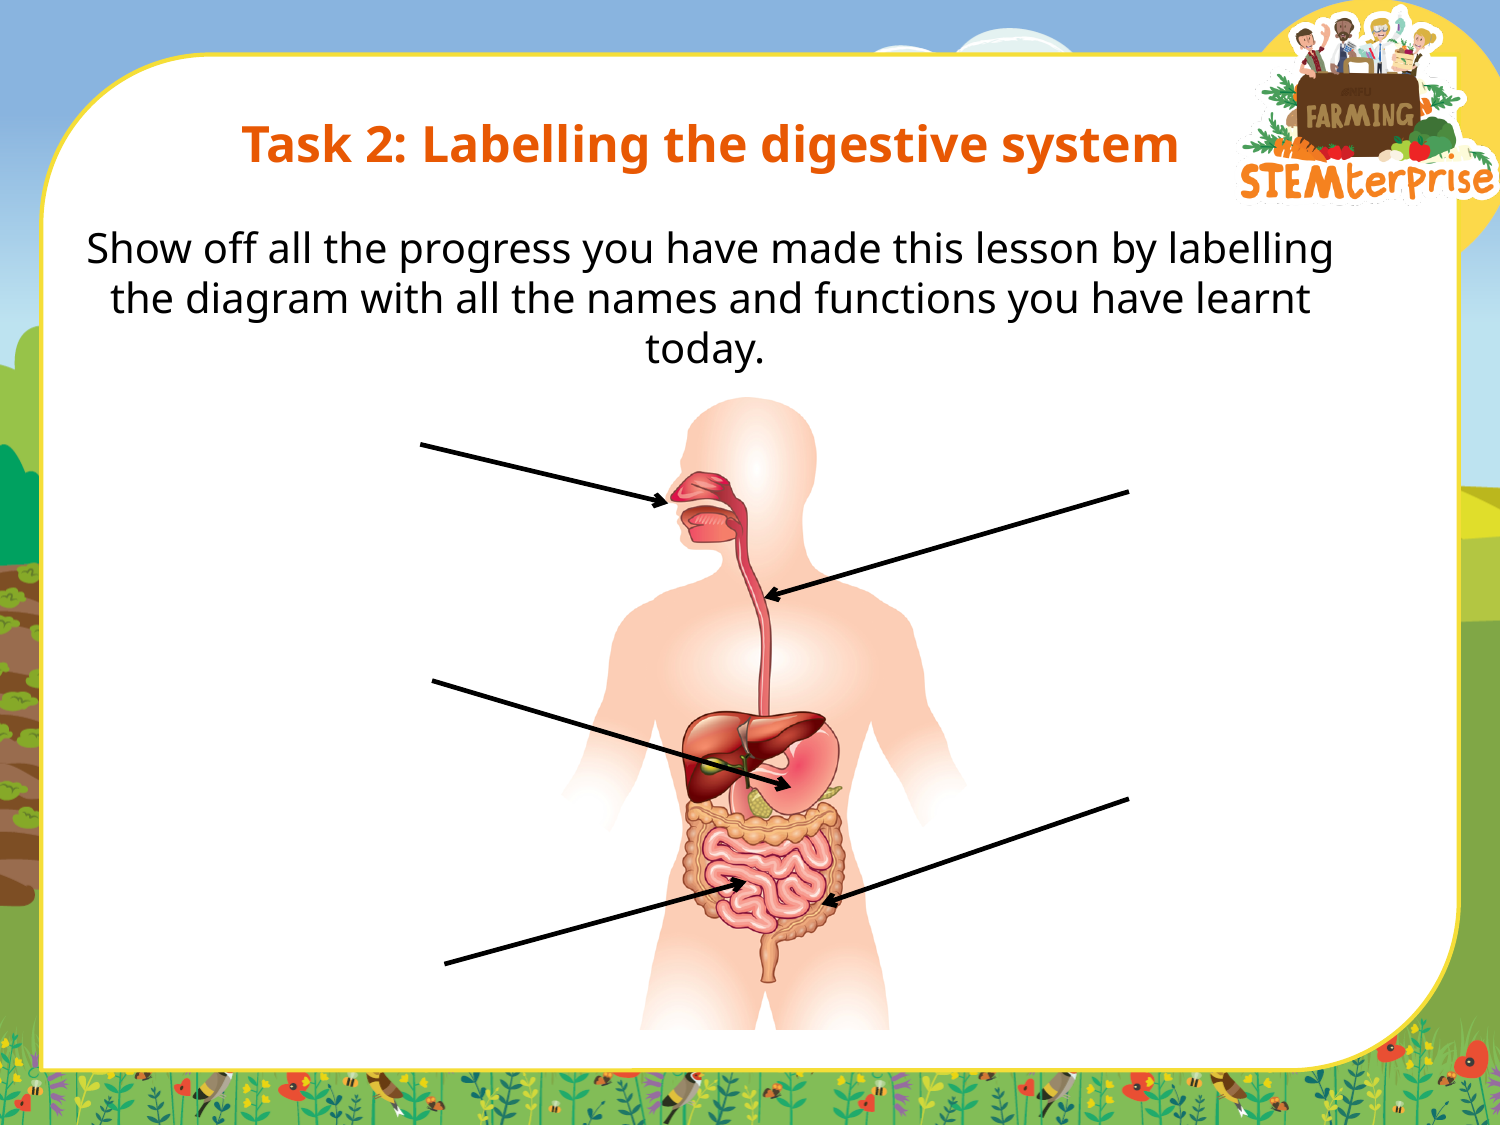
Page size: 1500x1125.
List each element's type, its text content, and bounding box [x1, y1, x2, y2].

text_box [431, 680, 792, 788]
text_box Task 2: Labelling the digestive system Show off all the progress you have made this lesson by labelling the diagram with all the names and functions you have learnt today. [38, 104, 1383, 470]
picture [0, 0, 1500, 1125]
text_box [88, 52, 1228, 104]
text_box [444, 881, 747, 965]
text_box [419, 444, 669, 504]
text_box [763, 491, 1130, 599]
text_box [821, 798, 1130, 905]
text_box [39, 214, 1461, 1073]
